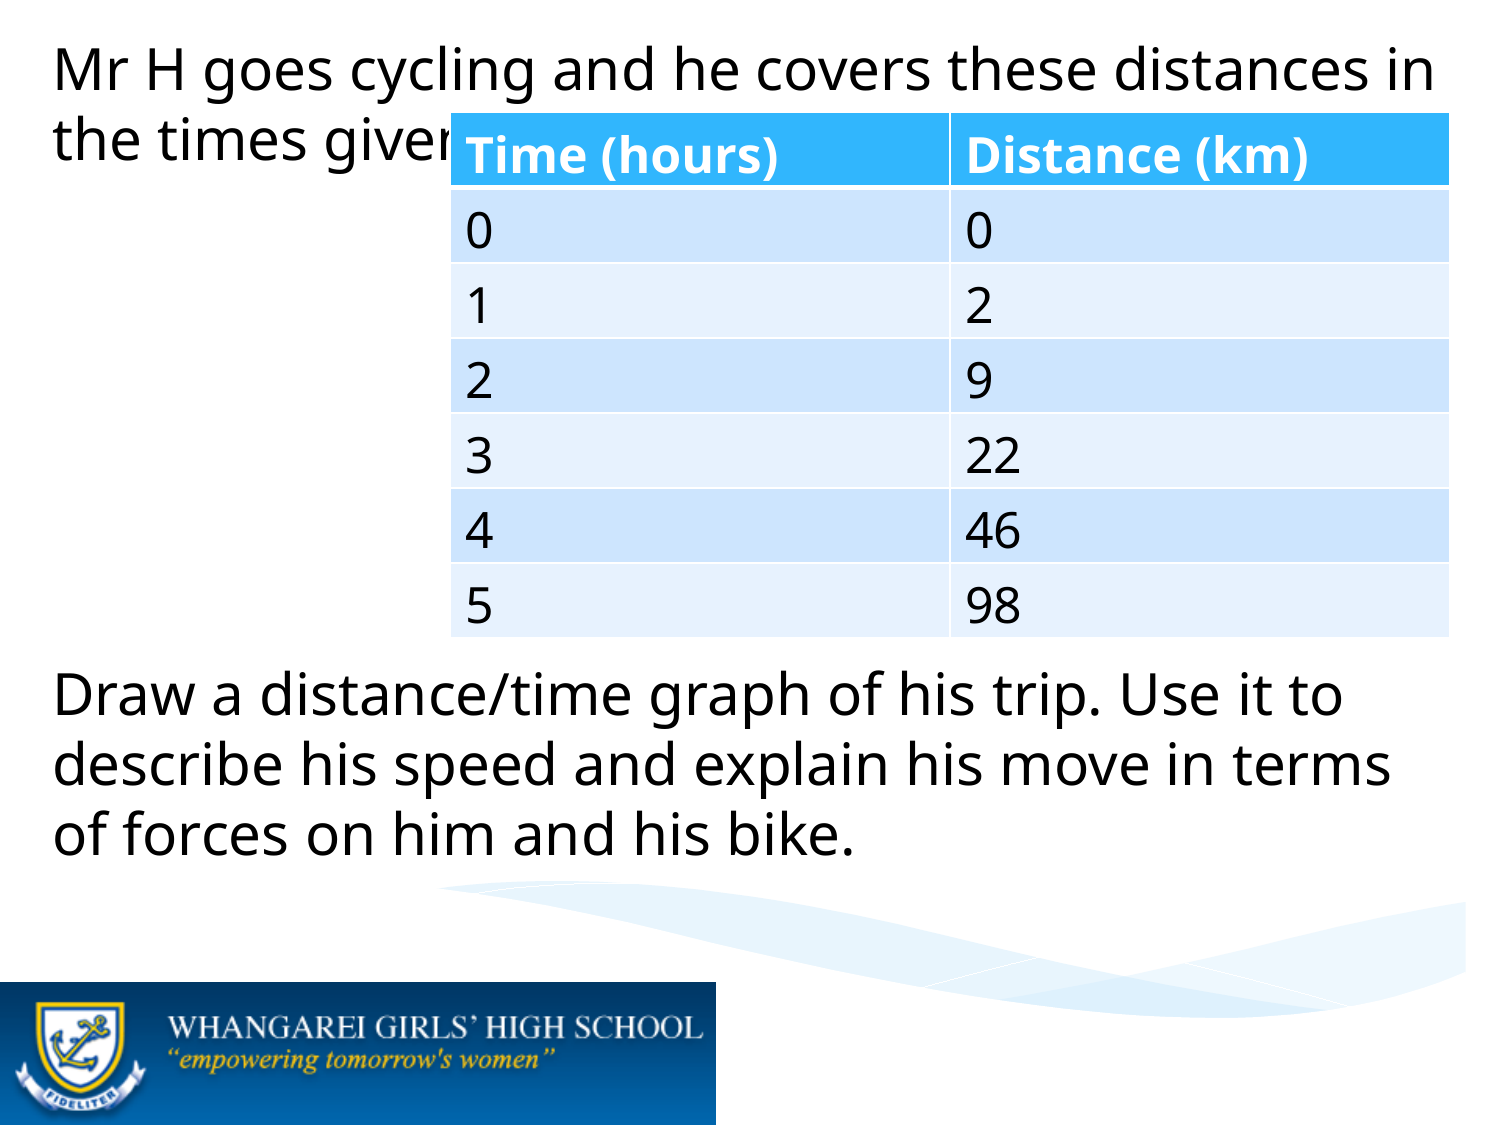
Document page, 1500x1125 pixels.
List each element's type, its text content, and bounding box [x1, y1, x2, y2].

table_header Distance (km) [951, 113, 1449, 185]
table_cell 9 [951, 339, 1449, 412]
text_box Draw a distance/time graph of his trip. Use it to describe his speed and explain his move in terms of forces on him and his bike. [37, 650, 1475, 875]
text_box Mr H goes cycling and he covers these distances in the times given. [37, 24, 1475, 180]
table_cell 46 [951, 489, 1449, 562]
table_cell 4 [451, 489, 949, 562]
table_cell 0 [951, 190, 1449, 262]
table_cell 5 [451, 564, 949, 637]
table_cell 2 [951, 264, 1449, 337]
table_cell 3 [451, 414, 949, 487]
table_cell 0 [451, 190, 949, 262]
table_header Time (hours) [451, 113, 949, 185]
table_cell 22 [951, 414, 1449, 487]
table_cell 98 [951, 564, 1449, 637]
table_cell 2 [451, 339, 949, 412]
picture [0, 982, 716, 1125]
table_cell 1 [451, 264, 949, 337]
